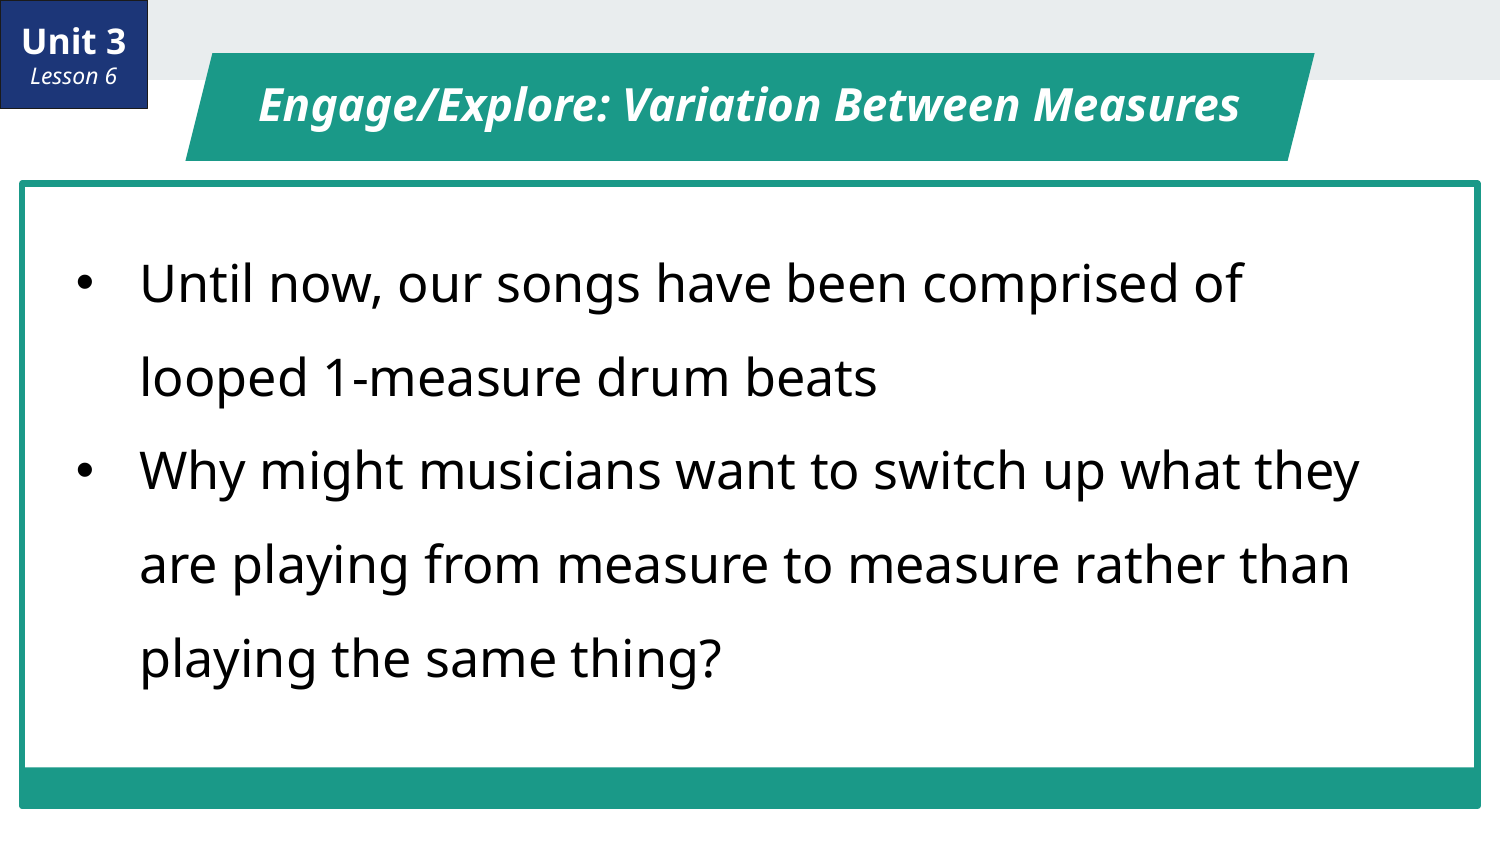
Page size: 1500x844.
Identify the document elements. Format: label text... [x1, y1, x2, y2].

title Engage/Explore: Variation Between Measures [221, 60, 1279, 155]
picture [25, 186, 1475, 804]
text_box Unit 3 Lesson 6 [0, 0, 148, 109]
text_box [185, 53, 1315, 161]
